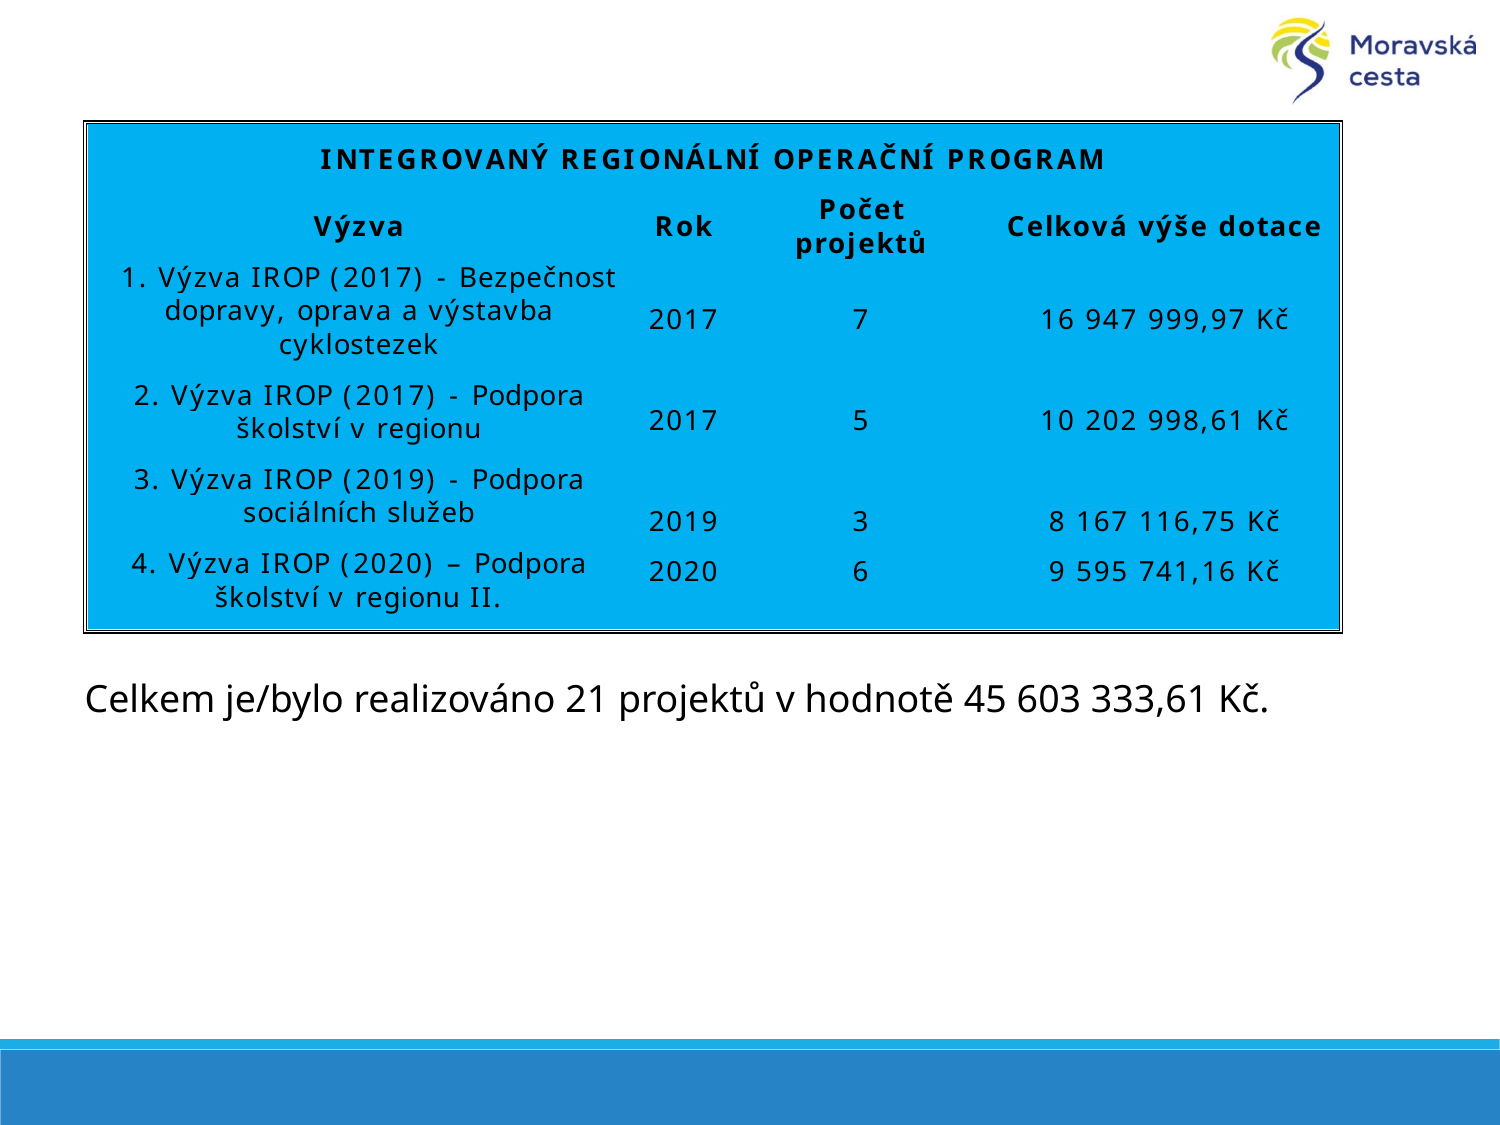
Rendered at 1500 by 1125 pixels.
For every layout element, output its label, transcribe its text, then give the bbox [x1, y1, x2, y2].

text_box Celkem je/bylo realizováno 21 projektů v hodnotě 45 603 333,61 Kč. [69, 667, 1431, 728]
picture [1270, 15, 1476, 105]
picture [82, 119, 1347, 653]
